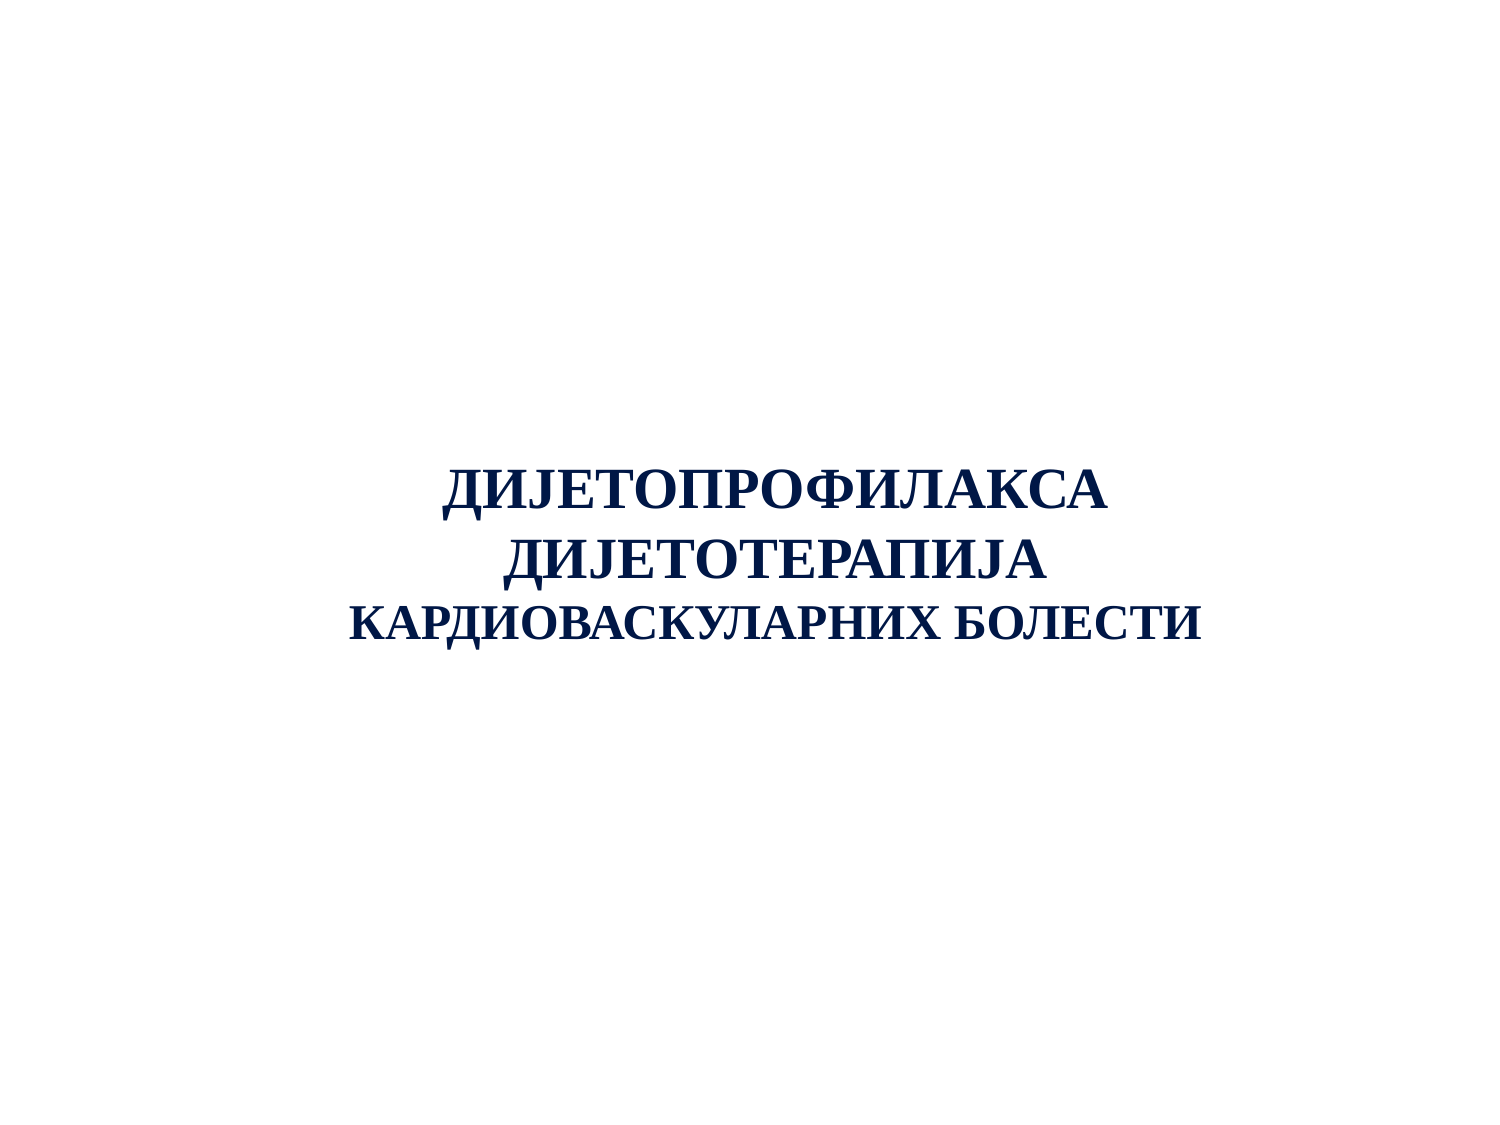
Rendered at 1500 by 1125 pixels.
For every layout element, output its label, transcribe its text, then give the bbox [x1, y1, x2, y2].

title ДИЈЕТОПРОФИЛАКСА ДИЈЕТОТЕРАПИЈА КАРДИОВАСКУЛАРНИХ БОЛЕСТИ [100, 456, 1451, 644]
